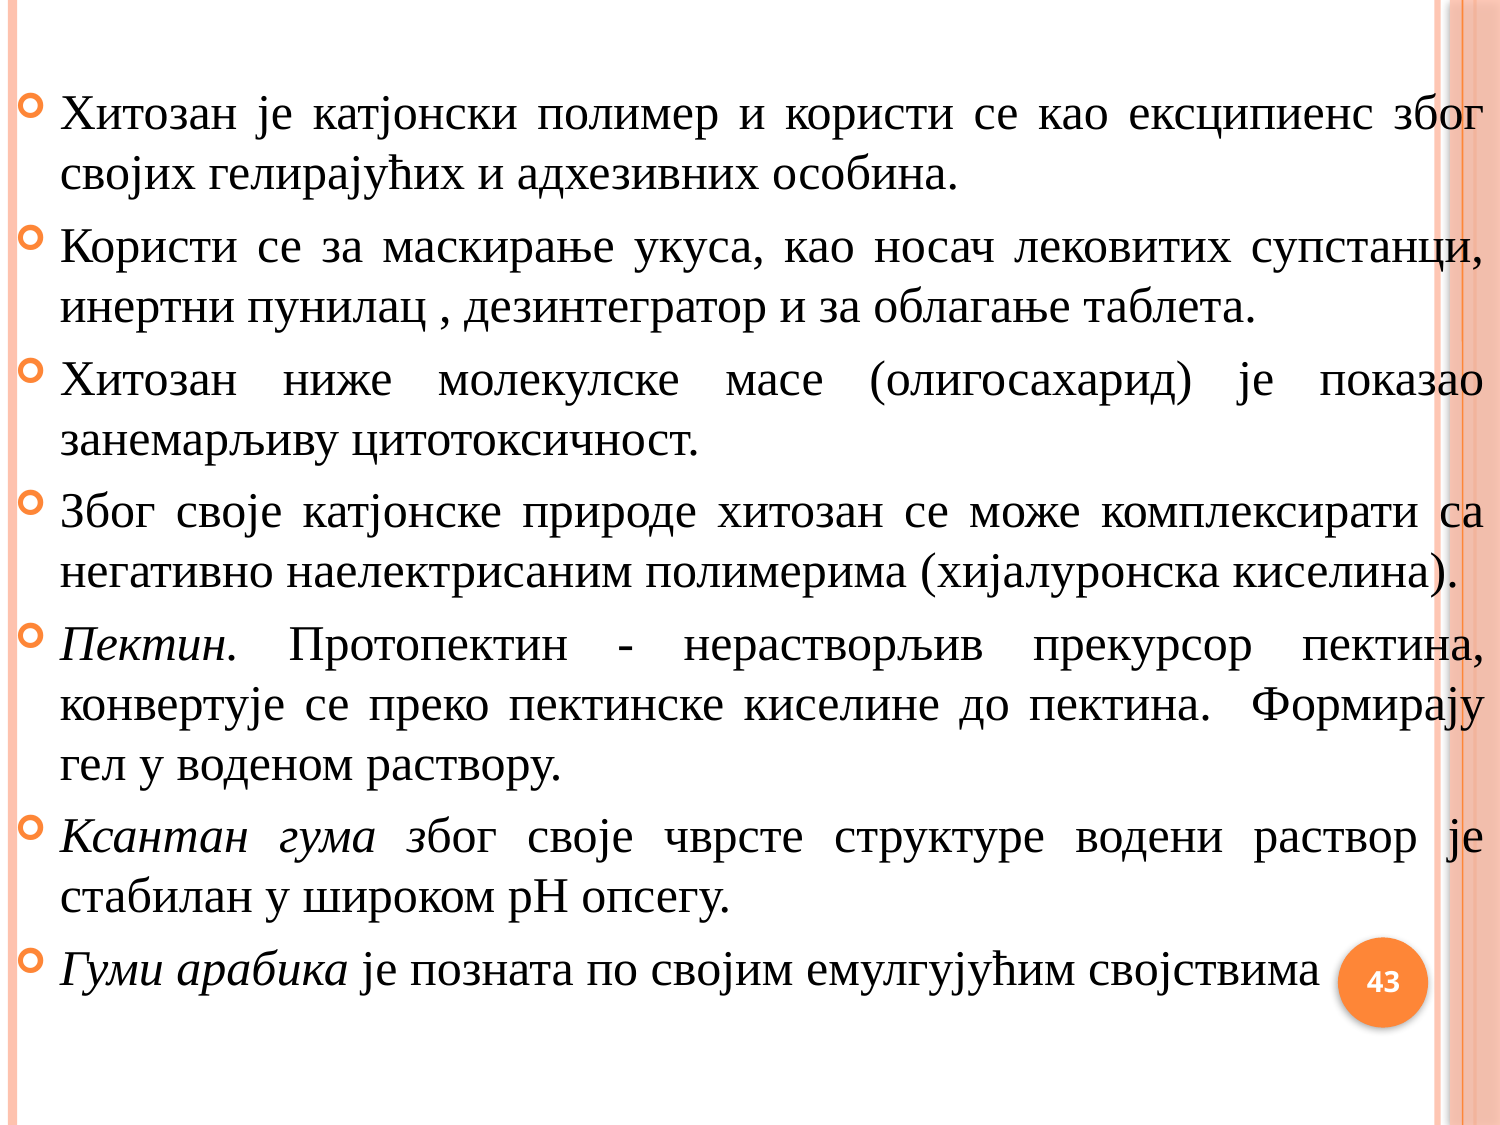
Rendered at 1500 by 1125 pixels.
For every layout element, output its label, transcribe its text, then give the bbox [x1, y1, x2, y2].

list Хитозан је катјонски полимер и користи се као ексципиенс због својих гелирајућих и адхезивних особина. Користи се за маскирање укуса, као носач лековитих супстанци, инертни пунилац , дезинтегратор и за облагање таблета. Хитозан ниже молекулске масе (олигосахарид) је показао занемарљиву цитотоксичност. Због своје катјонске природе хитозан се може комплексирати са негативно наелектрисаним полимерима (хијалуронска киселина). Пектин. Протопектин - нерастворљив прекурсор пектина, конвертује се преко пектинске киселине до пектина. Формирају гел у воденом раствору. Ксантан гума због своје чврсте структуре водени раствор је стабилан у широком pH опсегу. Гуми арабика је позната по својим емулгујућим својствима [0, 0, 1500, 1125]
slide_number 43 [1333, 940, 1434, 1026]
